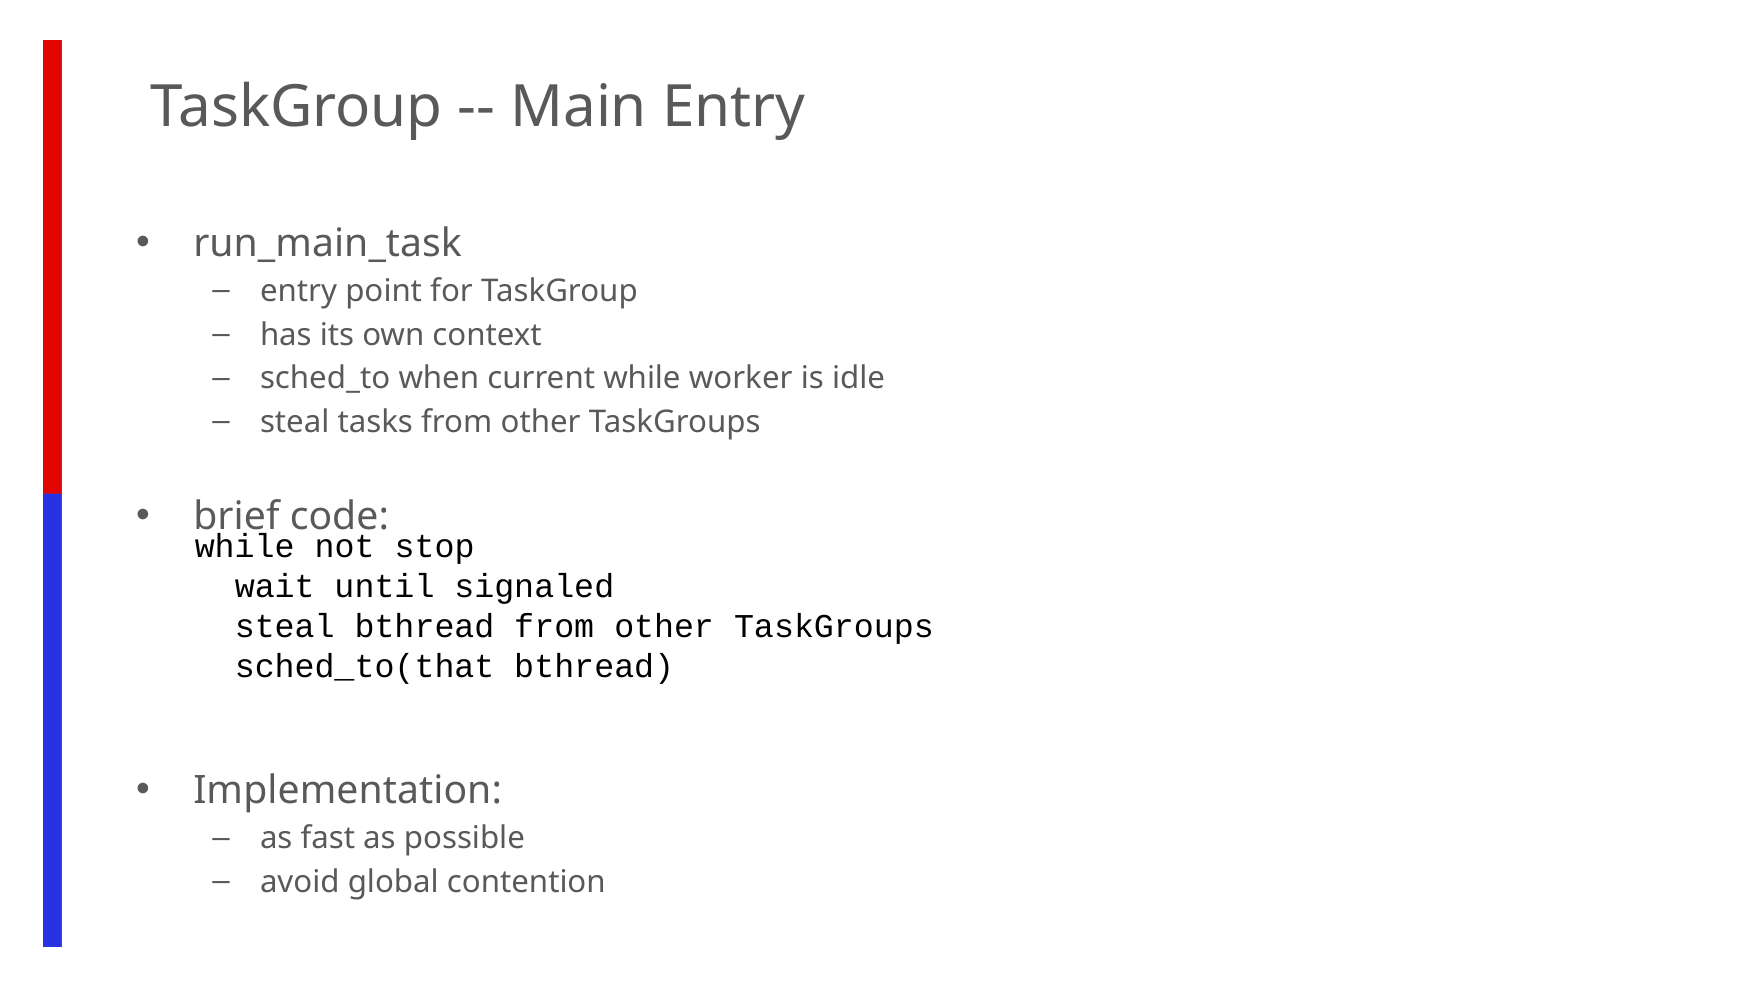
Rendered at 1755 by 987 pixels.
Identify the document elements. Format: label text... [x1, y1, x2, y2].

picture [43, 40, 62, 947]
text_box run_main_task entry point for TaskGroup has its own context sched_to when current while worker is idle steal tasks from other TaskGroups brief code: Implementation: as fast as possible avoid global contention [121, 209, 1480, 907]
text_box while not stop wait until signaled steal bthread from other TaskGroups sched_to(that bthread) [180, 516, 1350, 692]
text_box TaskGroup -- Main Entry [135, 60, 1657, 146]
